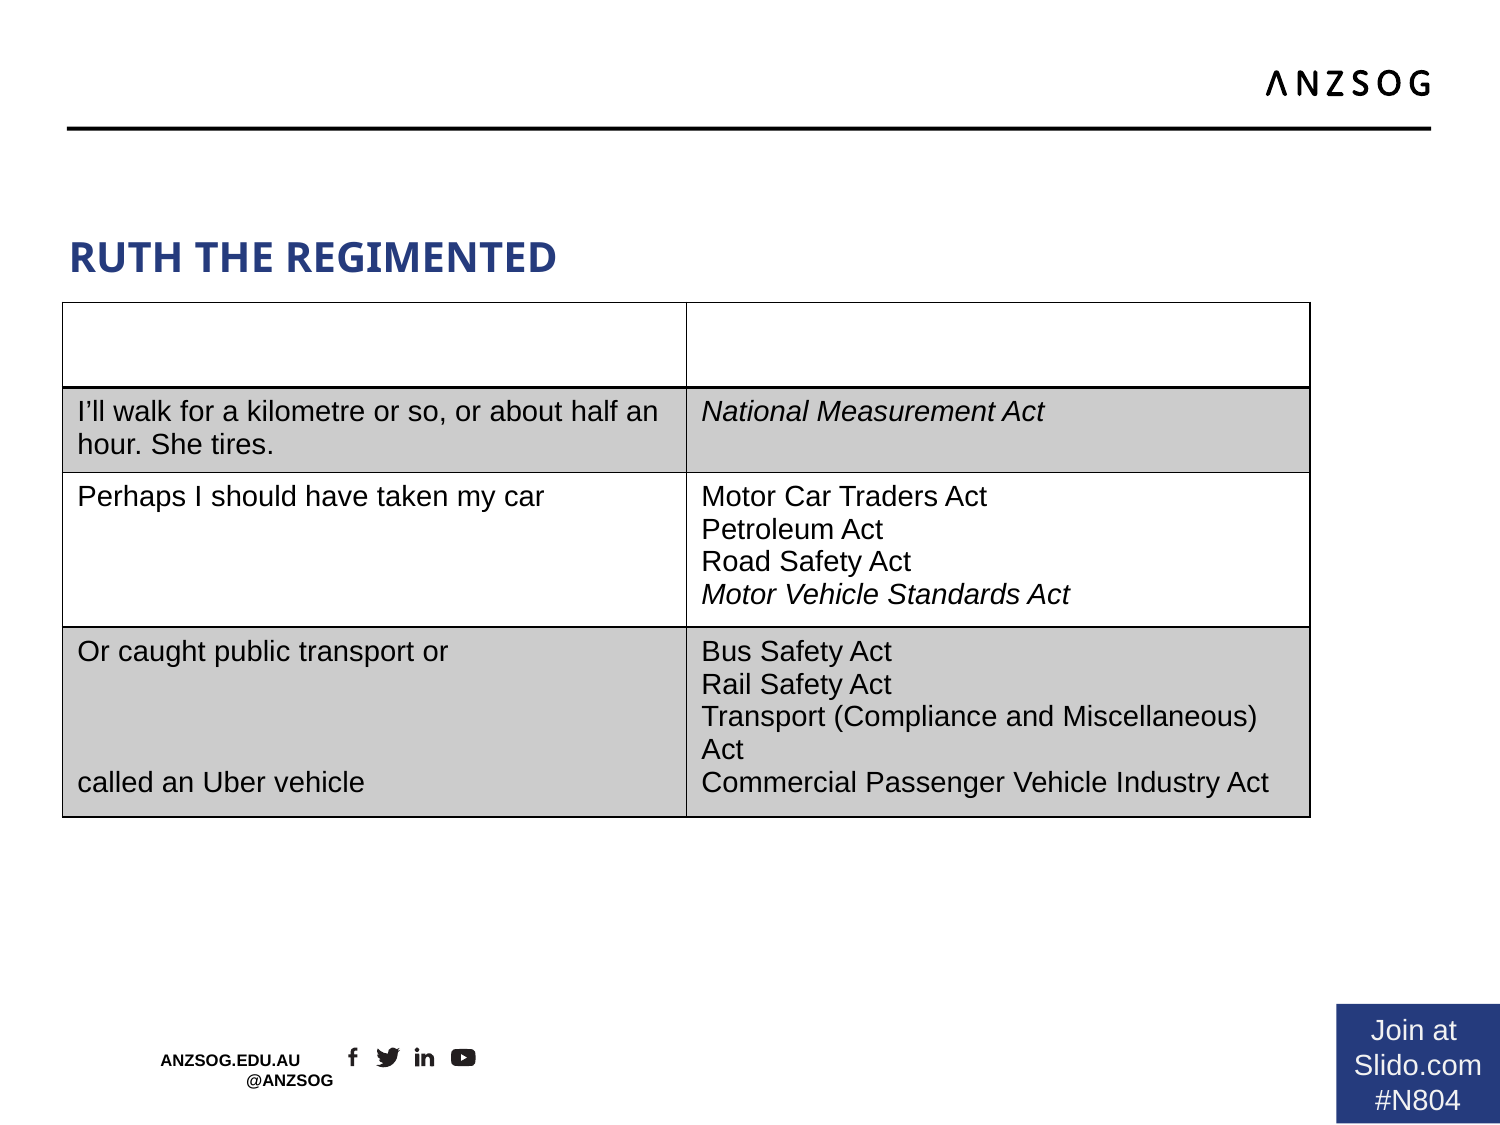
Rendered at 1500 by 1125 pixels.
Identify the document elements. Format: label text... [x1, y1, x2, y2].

table_cell I’ll walk for a kilometre or so, or about half an hour. She tires. [63, 389, 686, 472]
text_box Join at Slido.com #N804 [1336, 1003, 1500, 1124]
table_cell National Measurement Act [687, 389, 1309, 472]
table_cell Or caught public transport or called an Uber vehicle [63, 628, 686, 816]
table_header [687, 303, 1309, 386]
table_header [63, 303, 686, 386]
table_cell Bus Safety Act Rail Safety Act Transport (Compliance and Miscellaneous) Act Commercial Passenger Vehicle Industry Act [687, 628, 1309, 816]
table_cell Perhaps I should have taken my car [63, 473, 686, 626]
table_cell Motor Car Traders Act Petroleum Act Road Safety Act Motor Vehicle Standards Act [687, 473, 1309, 626]
title RUTH the regimented [53, 138, 1430, 289]
